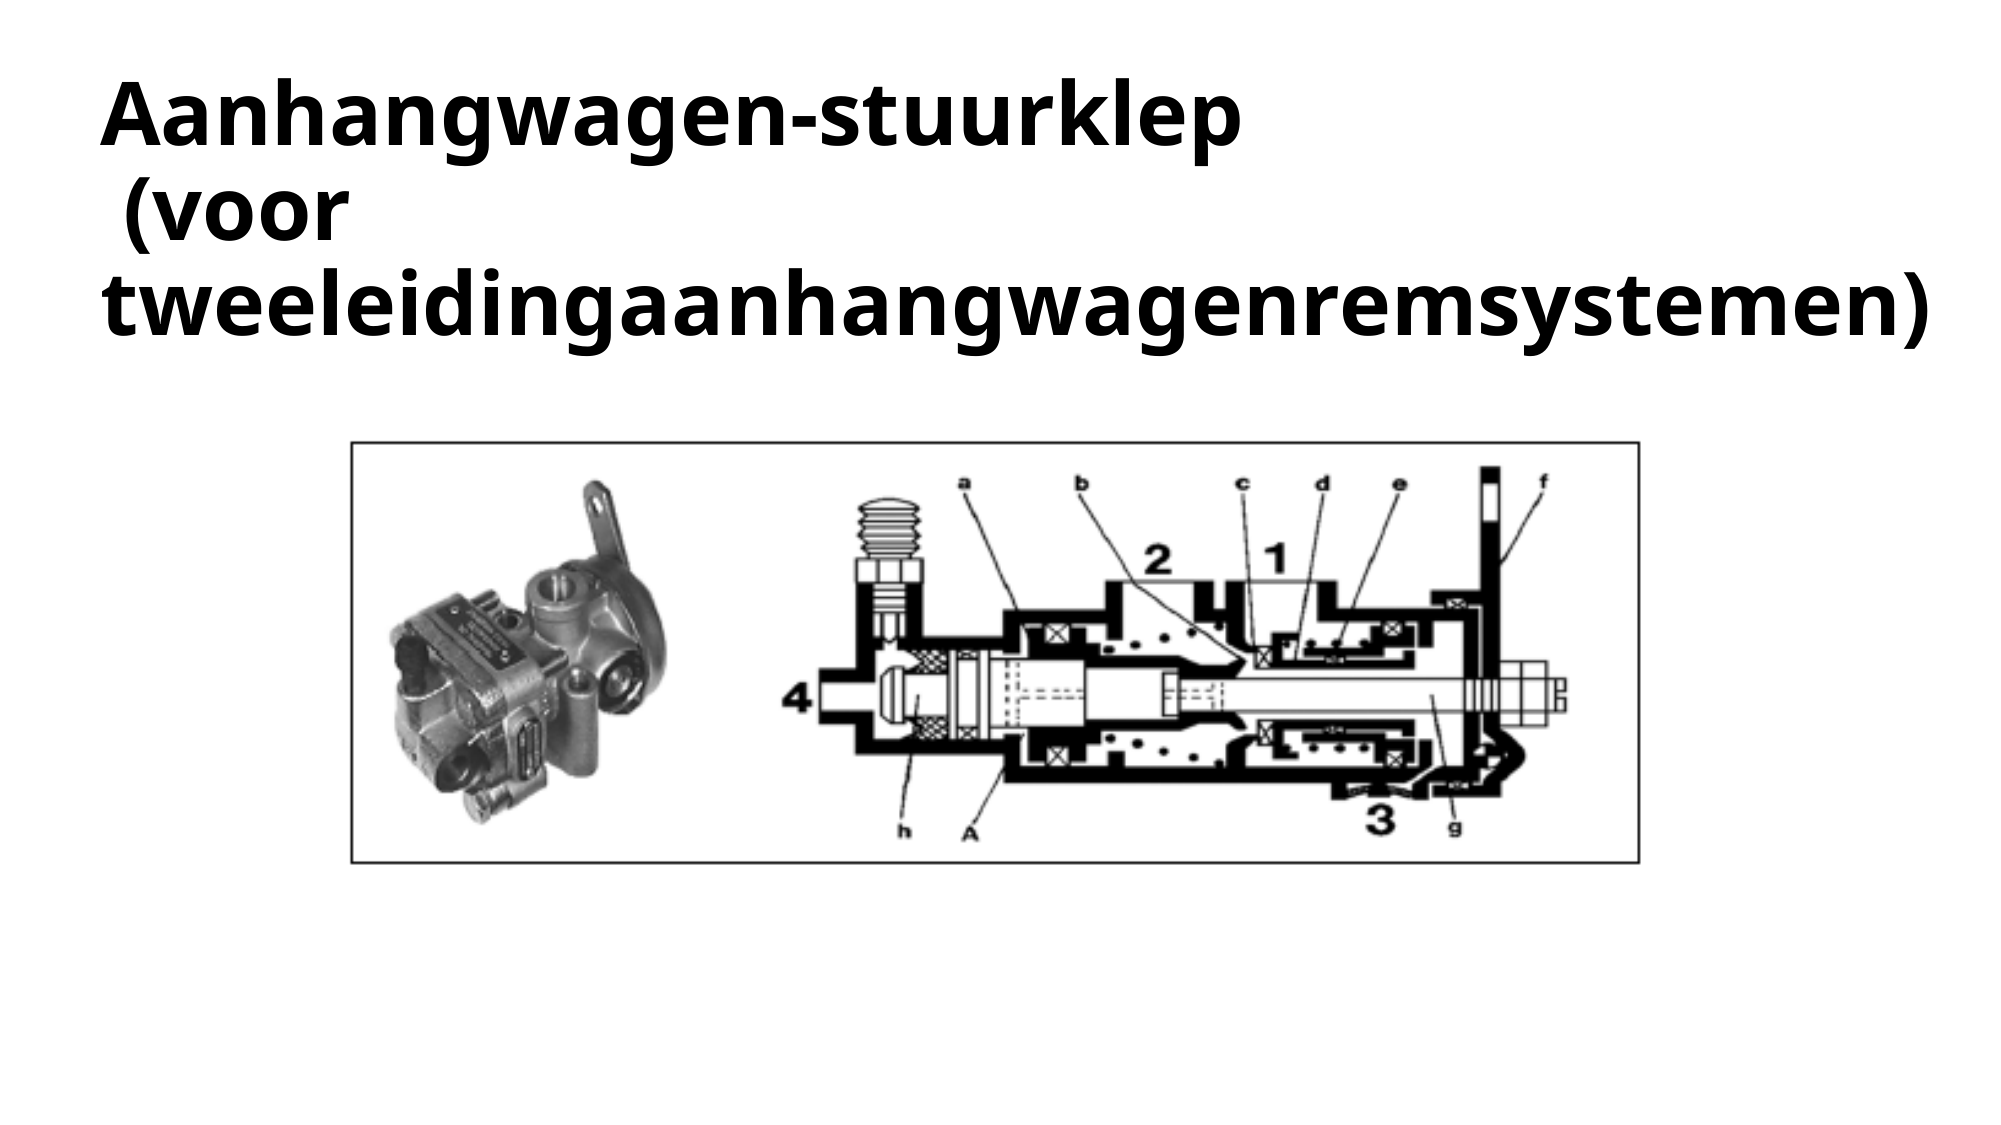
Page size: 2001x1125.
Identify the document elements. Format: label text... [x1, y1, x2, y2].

title Aanhangwagen-stuurklep (voor tweeleidingaanhangwagenremsystemen) [85, 59, 1962, 365]
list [339, 430, 1658, 882]
